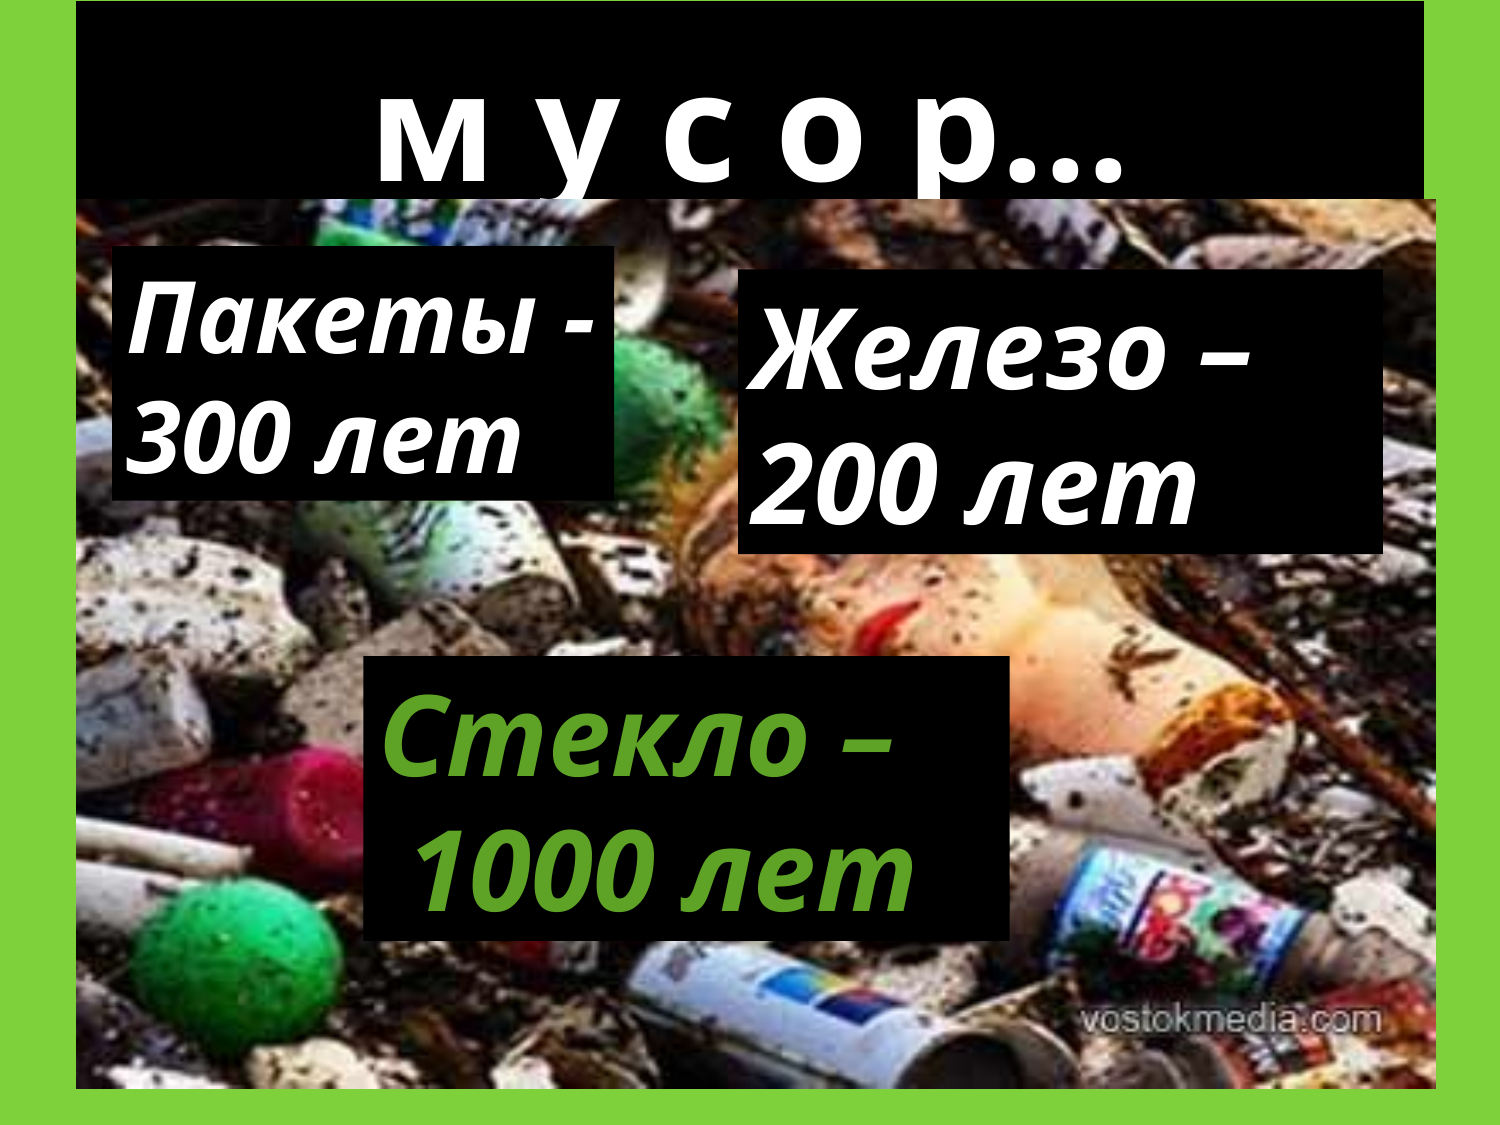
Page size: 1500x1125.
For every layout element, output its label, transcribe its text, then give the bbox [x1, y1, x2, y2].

title м у с о р... [75, 0, 1425, 200]
picture [76, 198, 1436, 1089]
